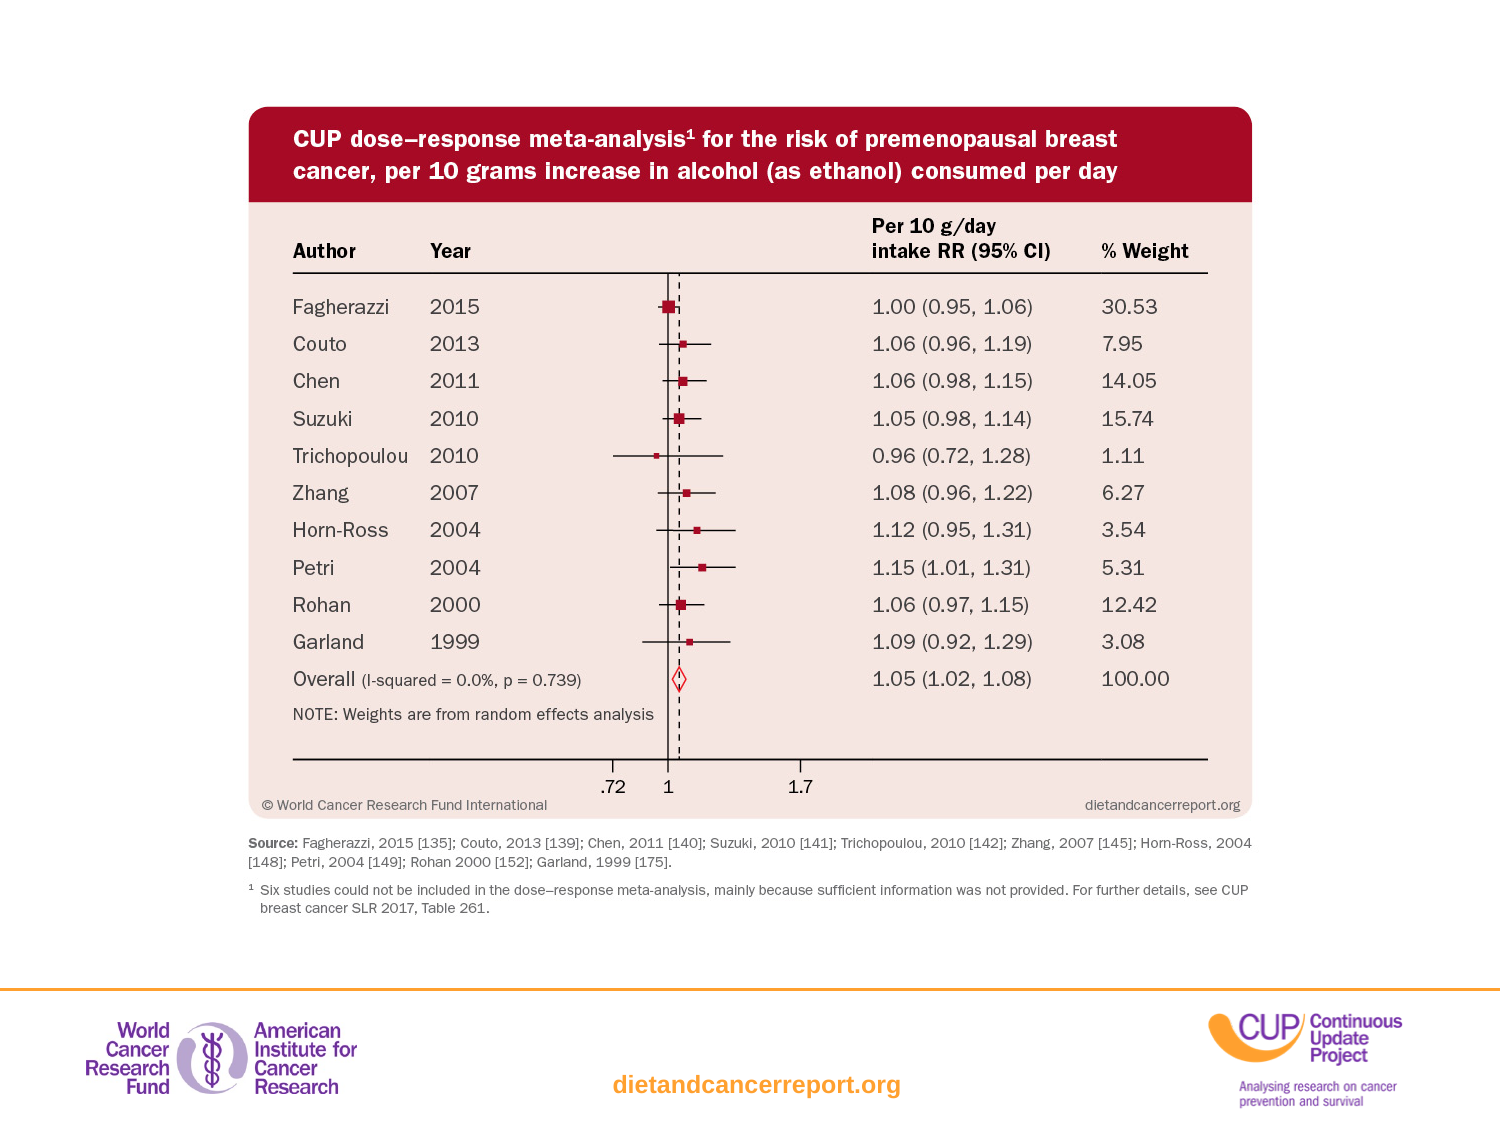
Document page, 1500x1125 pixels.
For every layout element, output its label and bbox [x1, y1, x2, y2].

picture [86, 1022, 357, 1094]
picture [1207, 1013, 1403, 1109]
picture [218, 77, 1282, 943]
